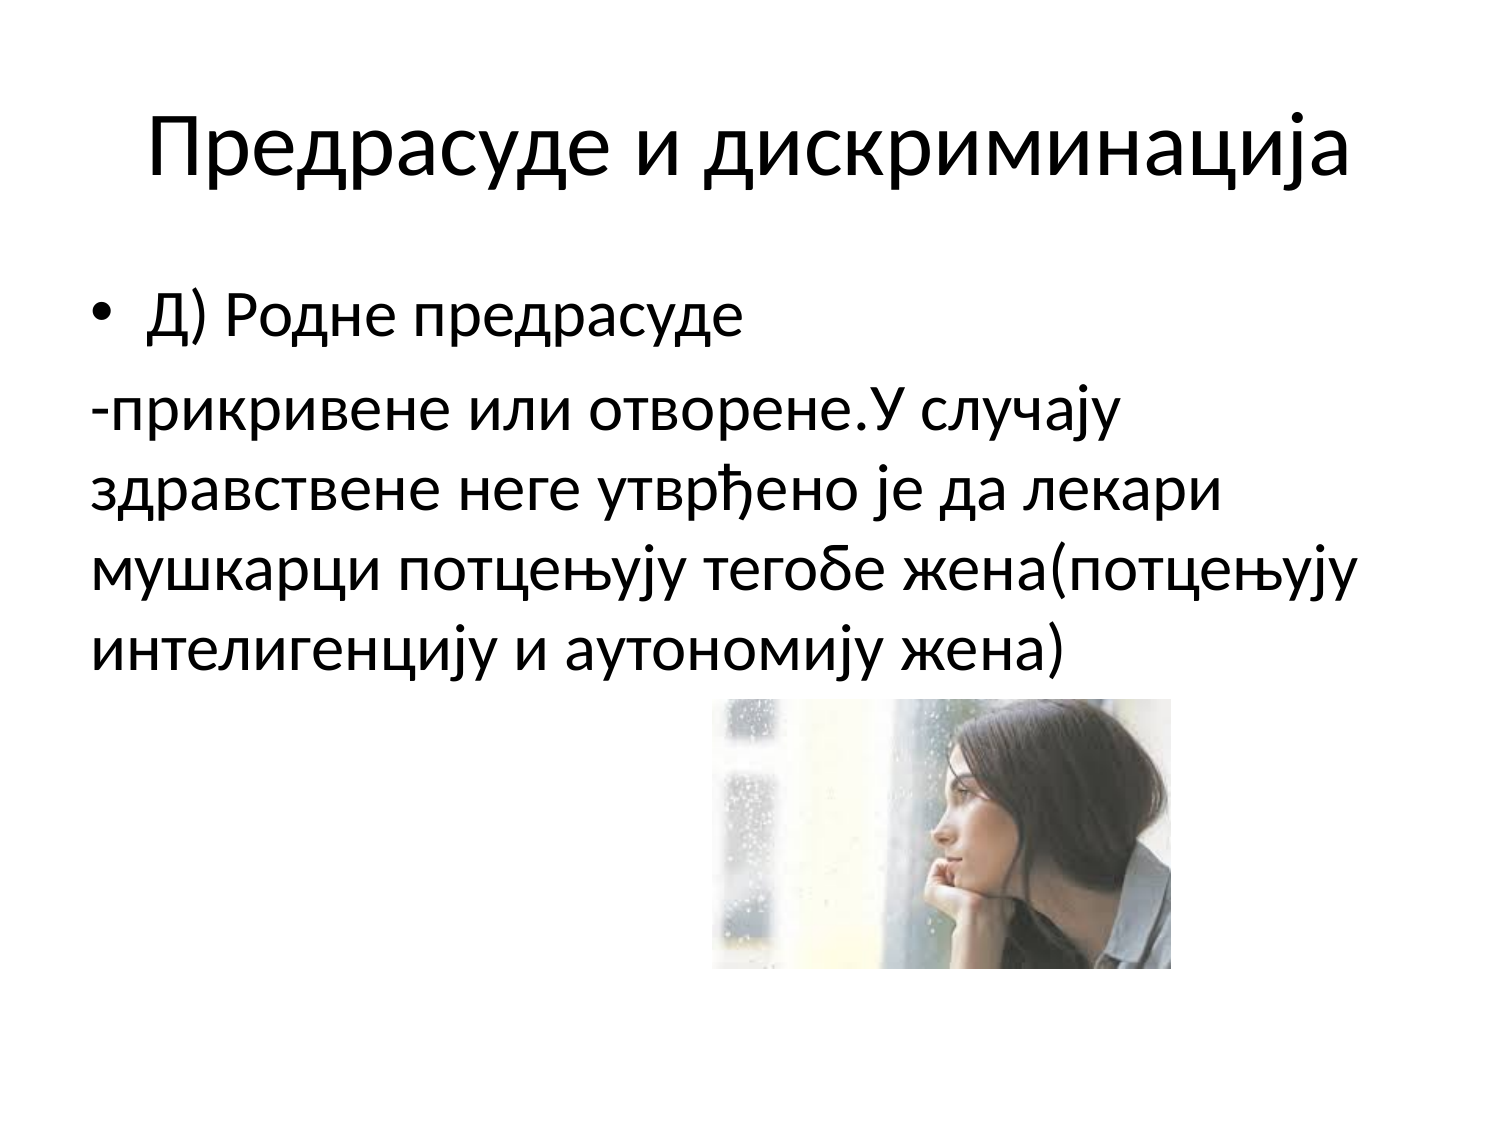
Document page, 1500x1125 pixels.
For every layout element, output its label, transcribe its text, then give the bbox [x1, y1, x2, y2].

title Предрасуде и дискриминација [75, 45, 1425, 233]
picture [712, 699, 1171, 969]
list Д) Родне предрасуде -прикривене или отворене.У случају здравствене неге утврђено је да лекари мушкарци потцењују тегобе жена(потцењују интелигенцију и аутономију жена) [75, 262, 1425, 1005]
